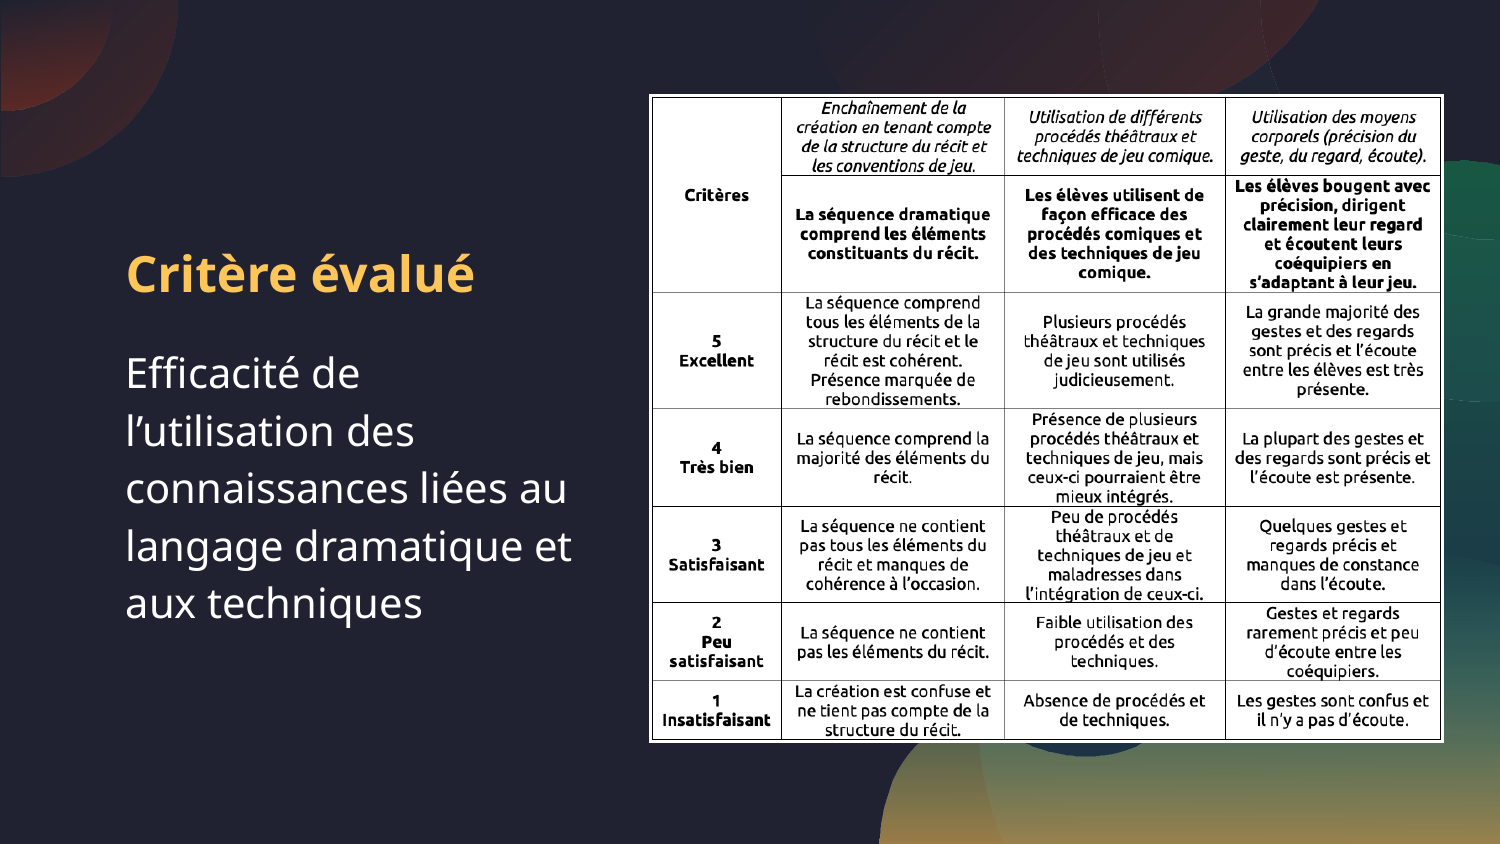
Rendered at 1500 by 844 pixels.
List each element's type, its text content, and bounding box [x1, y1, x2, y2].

subtitle Critère évalué [110, 218, 643, 313]
subtitle Efficacité de l’utilisation des connaissances liées au langage dramatique et aux techniques [110, 324, 597, 559]
picture [649, 94, 1444, 747]
